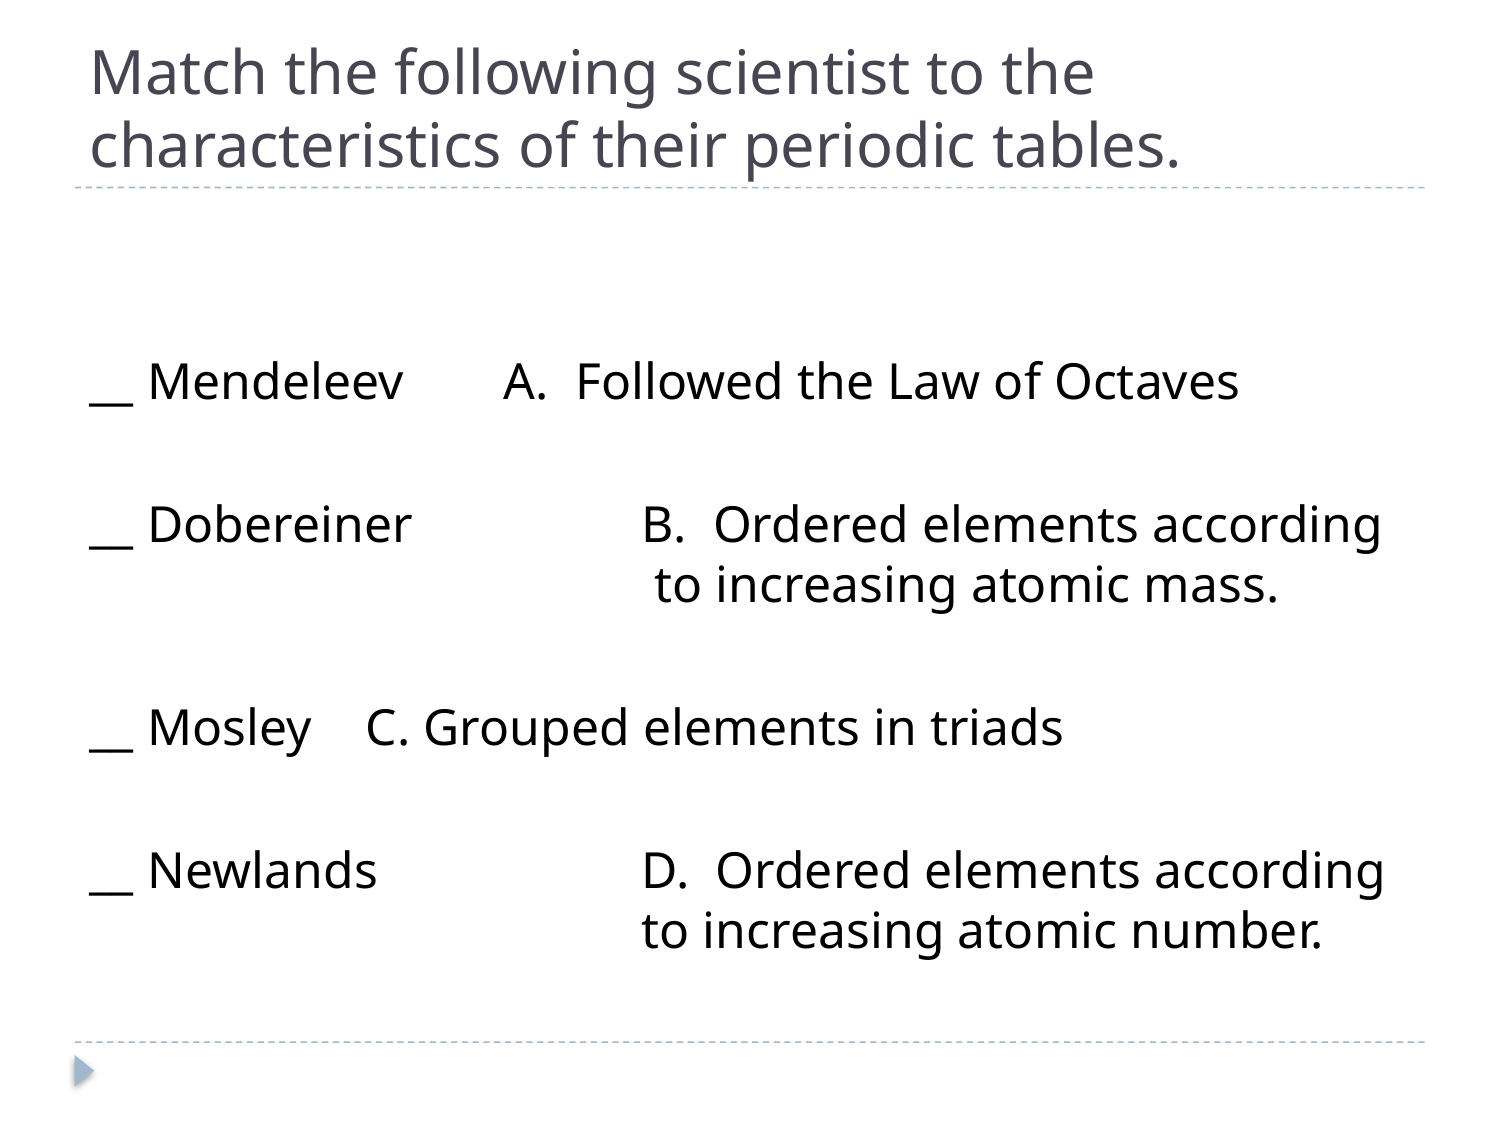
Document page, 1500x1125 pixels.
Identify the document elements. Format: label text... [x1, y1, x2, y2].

list __ Mendeleev A. Followed the Law of Octaves __ Dobereiner B. Ordered elements according to increasing atomic mass. __ Mosley C. Grouped elements in triads __ Newlands D. Ordered elements according to increasing atomic number. [75, 200, 1425, 1010]
title Match the following scientist to the characteristics of their periodic tables. [75, 24, 1425, 188]
